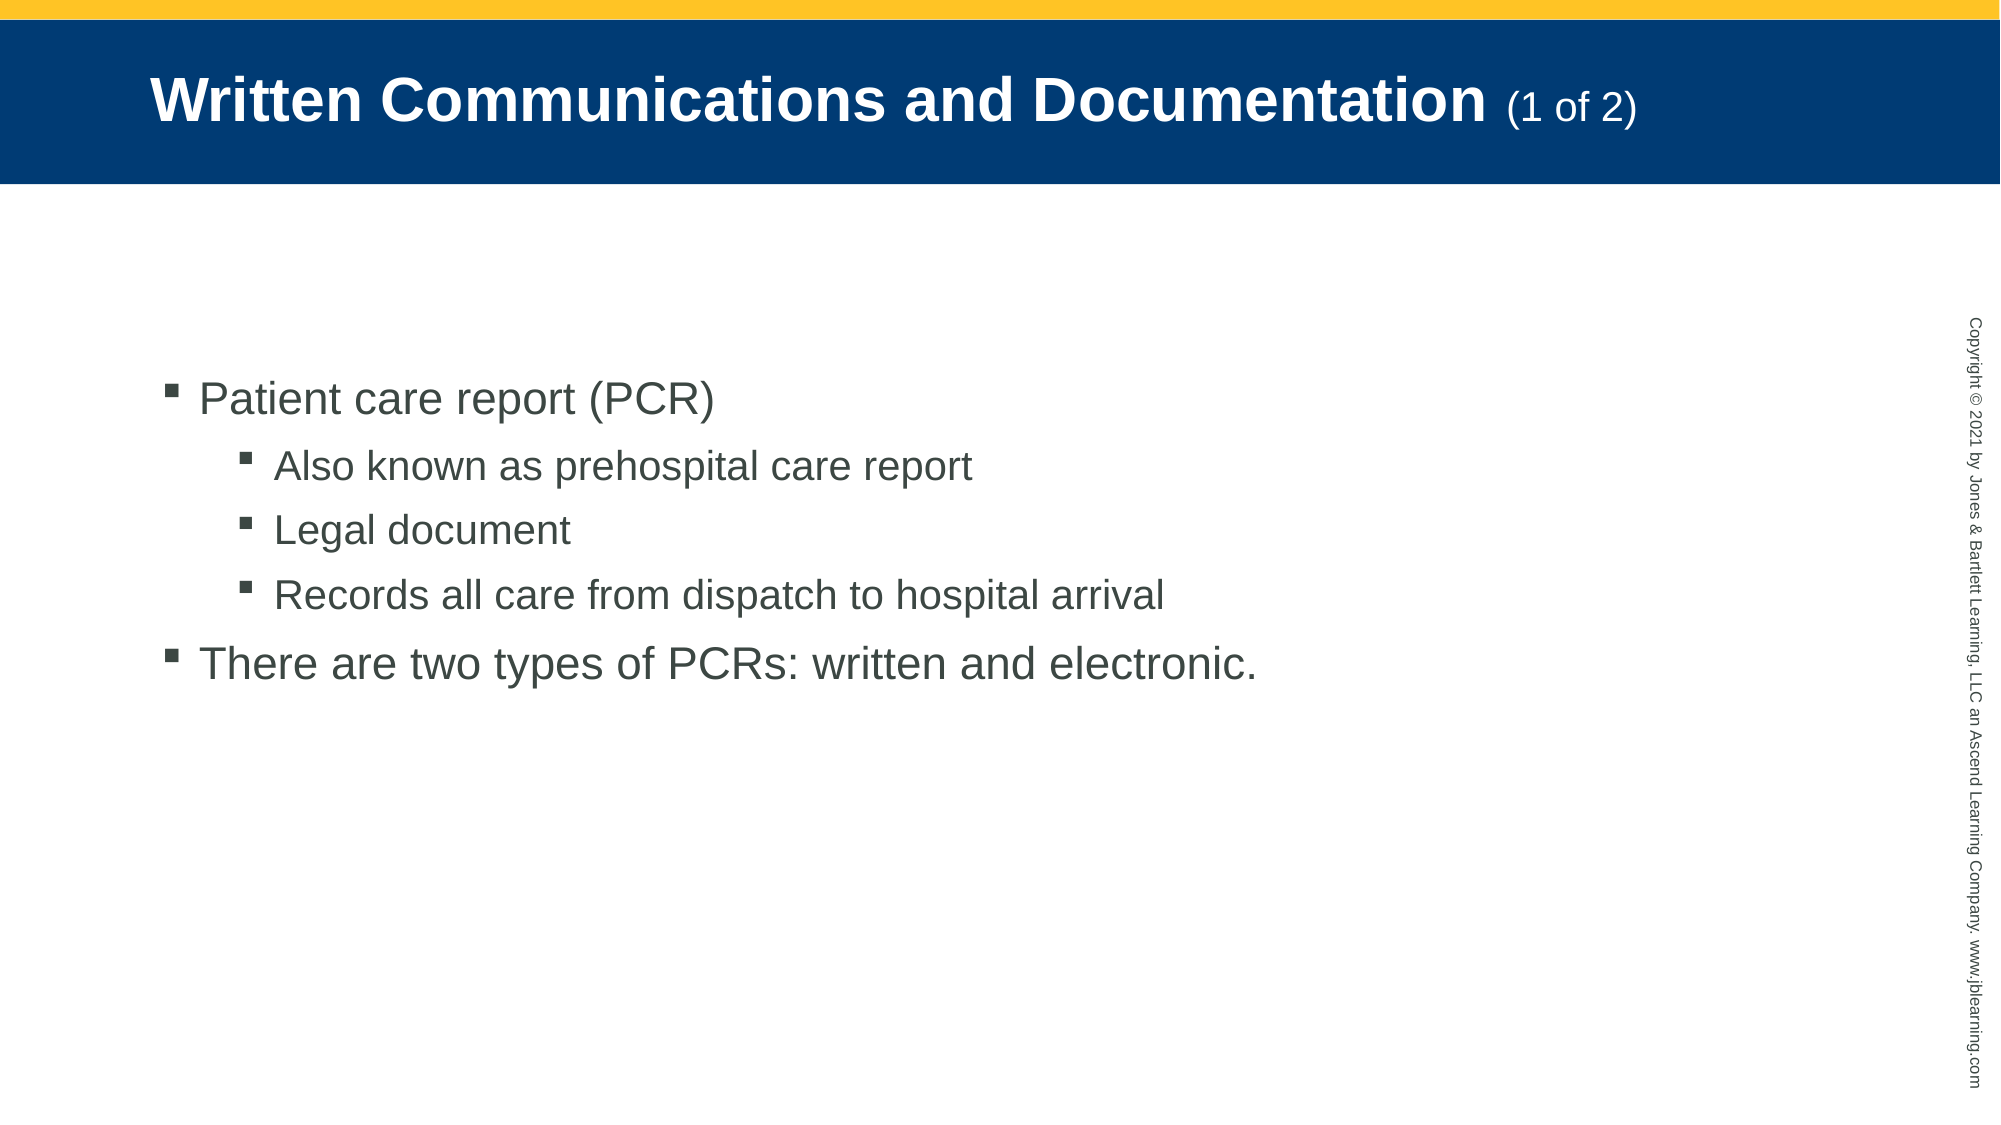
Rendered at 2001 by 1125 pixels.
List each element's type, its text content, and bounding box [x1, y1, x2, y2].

list Patient care report (PCR) Also known as prehospital care report Legal document Records all care from dispatch to hospital arrival There are two types of PCRs: written and electronic. [146, 361, 1859, 1016]
title Written Communications and Documentation (1 of 2) [0, 19, 2000, 185]
